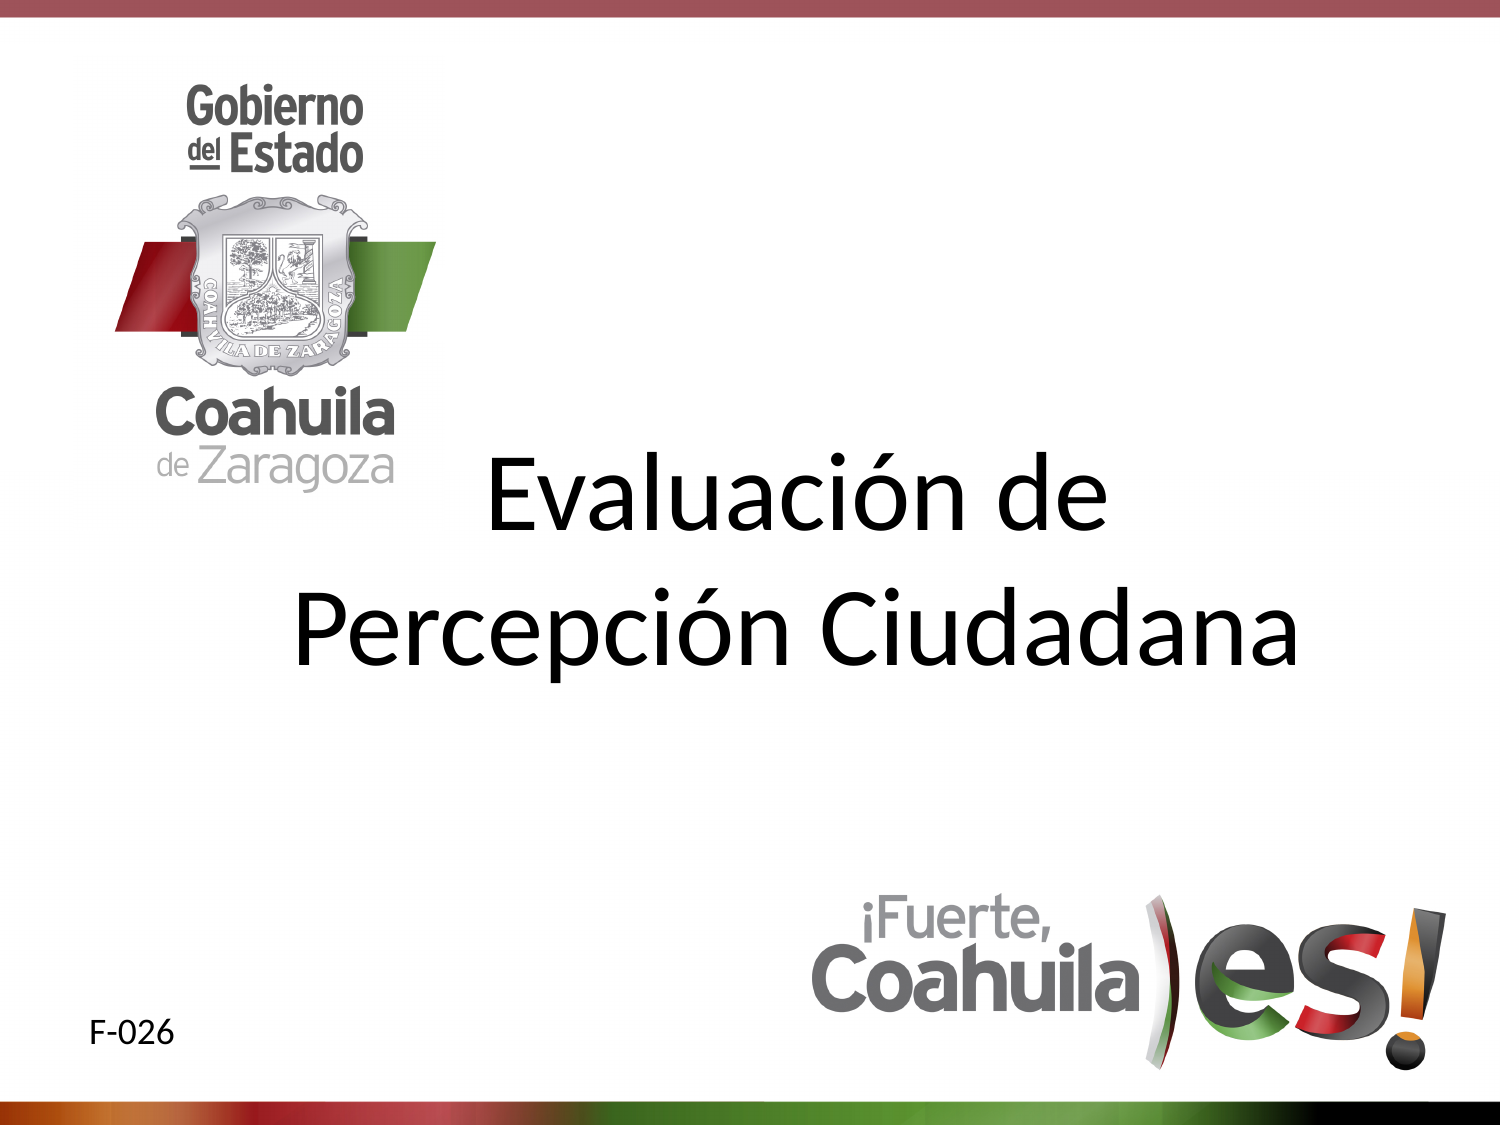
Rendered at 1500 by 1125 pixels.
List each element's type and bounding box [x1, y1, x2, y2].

text_box [0, 0, 1500, 1125]
